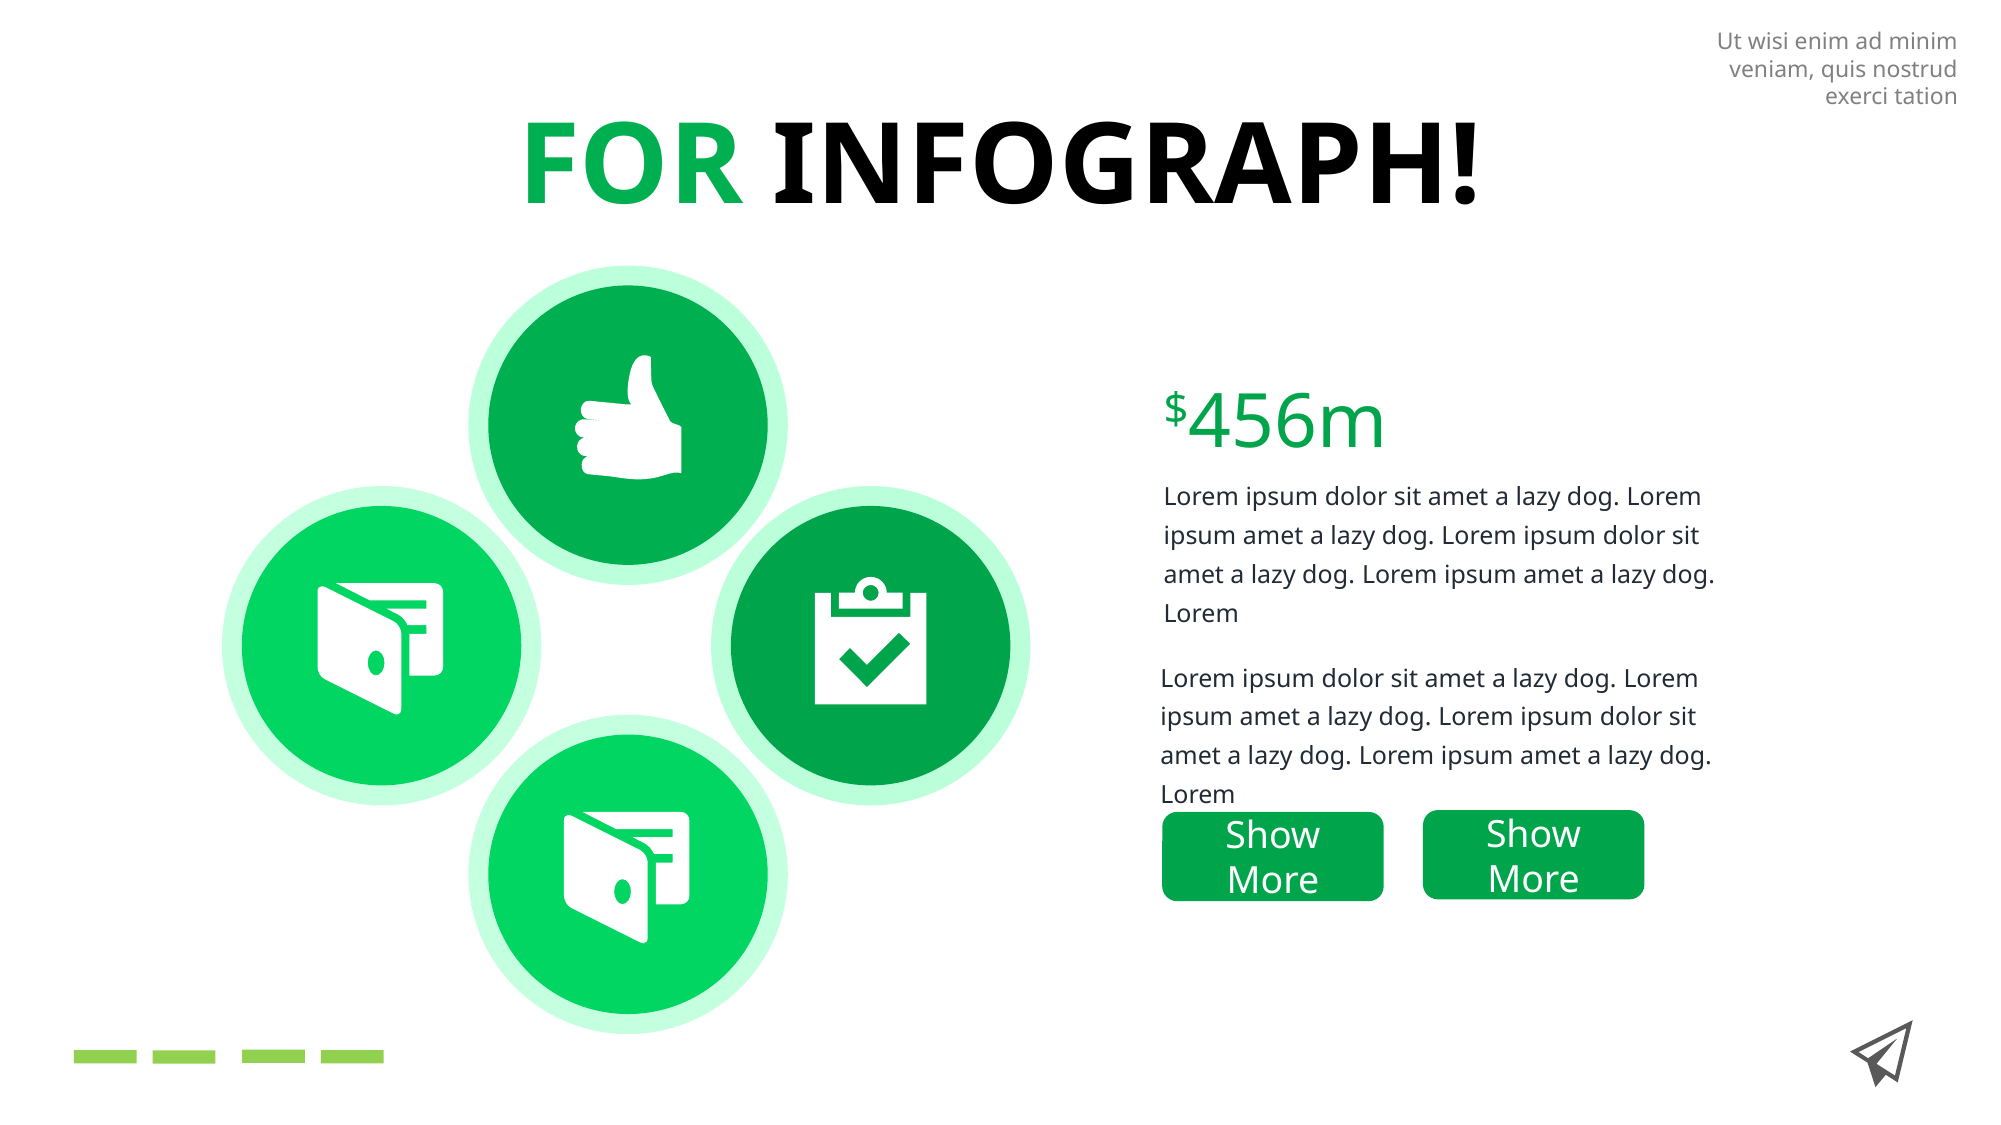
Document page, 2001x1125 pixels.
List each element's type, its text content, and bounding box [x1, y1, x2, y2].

text_box [1850, 1020, 1913, 1088]
text_box [320, 1049, 385, 1064]
text_box FOR INFOGRAPH! [466, 83, 1533, 233]
text_box Ut wisi enim ad minim veniam, quis nostrud exerci tation [1664, 19, 1973, 117]
text_box Show More [1421, 809, 1646, 901]
text_box Lorem ipsum dolor sit amet a lazy dog. Lorem ipsum amet a lazy dog. Lorem ipsum dolor sit amet a lazy dog. Lorem ipsum amet a lazy dog. Lorem [1145, 645, 1779, 817]
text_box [710, 485, 1031, 806]
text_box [221, 485, 542, 806]
text_box [152, 1049, 216, 1065]
text_box [73, 1049, 138, 1064]
text_box [241, 1049, 306, 1064]
text_box Show More [1161, 810, 1385, 903]
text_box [468, 265, 788, 585]
text_box $456m [1148, 346, 1498, 470]
text_box Lorem ipsum dolor sit amet a lazy dog. Lorem ipsum amet a lazy dog. Lorem ipsum dolor sit amet a lazy dog. Lorem ipsum amet a lazy dog. Lorem [1148, 463, 1782, 635]
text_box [468, 714, 788, 1035]
